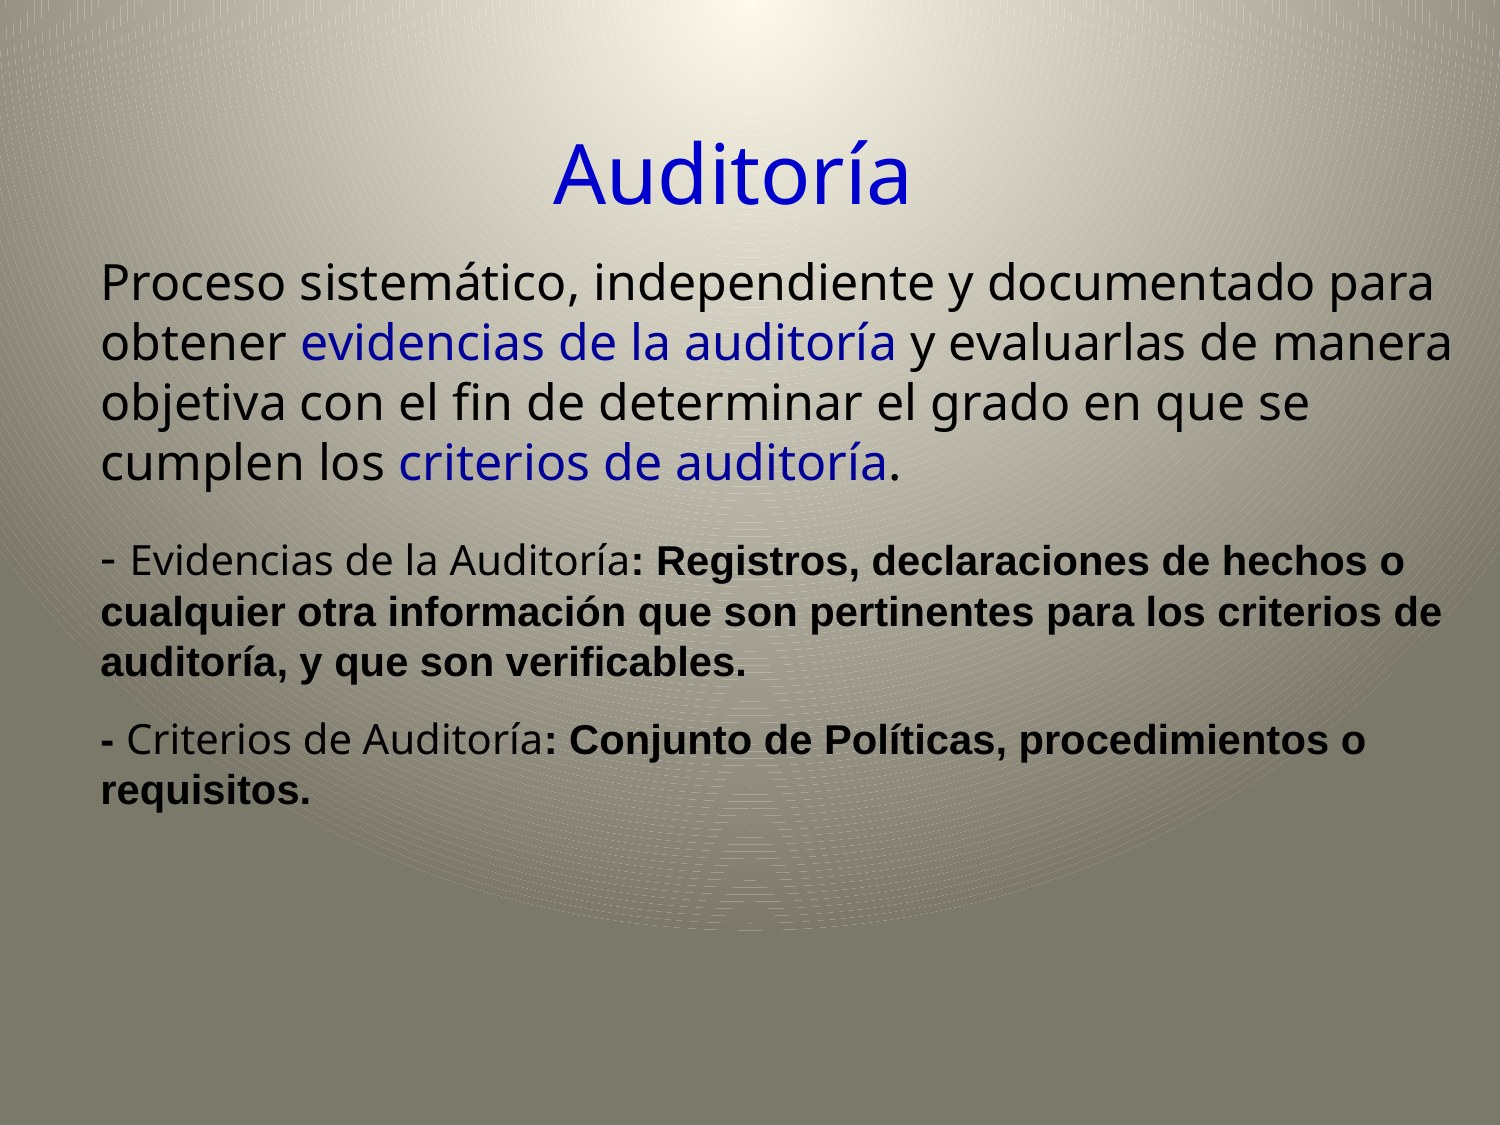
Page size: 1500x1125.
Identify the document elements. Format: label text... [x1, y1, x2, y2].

text_box Auditoría Proceso sistemático, independiente y documentado para obtener evidencias de la auditoría y evaluarlas de manera objetiva con el fin de determinar el grado en que se cumplen los criterios de auditoría. - Evidencias de la Auditoría: Registros, declaraciones de hechos o cualquier otra información que son pertinentes para los criterios de auditoría, y que son verificables. - Criterios de Auditoría: Conjunto de Políticas, procedimientos o requisitos. [29, 113, 1471, 905]
